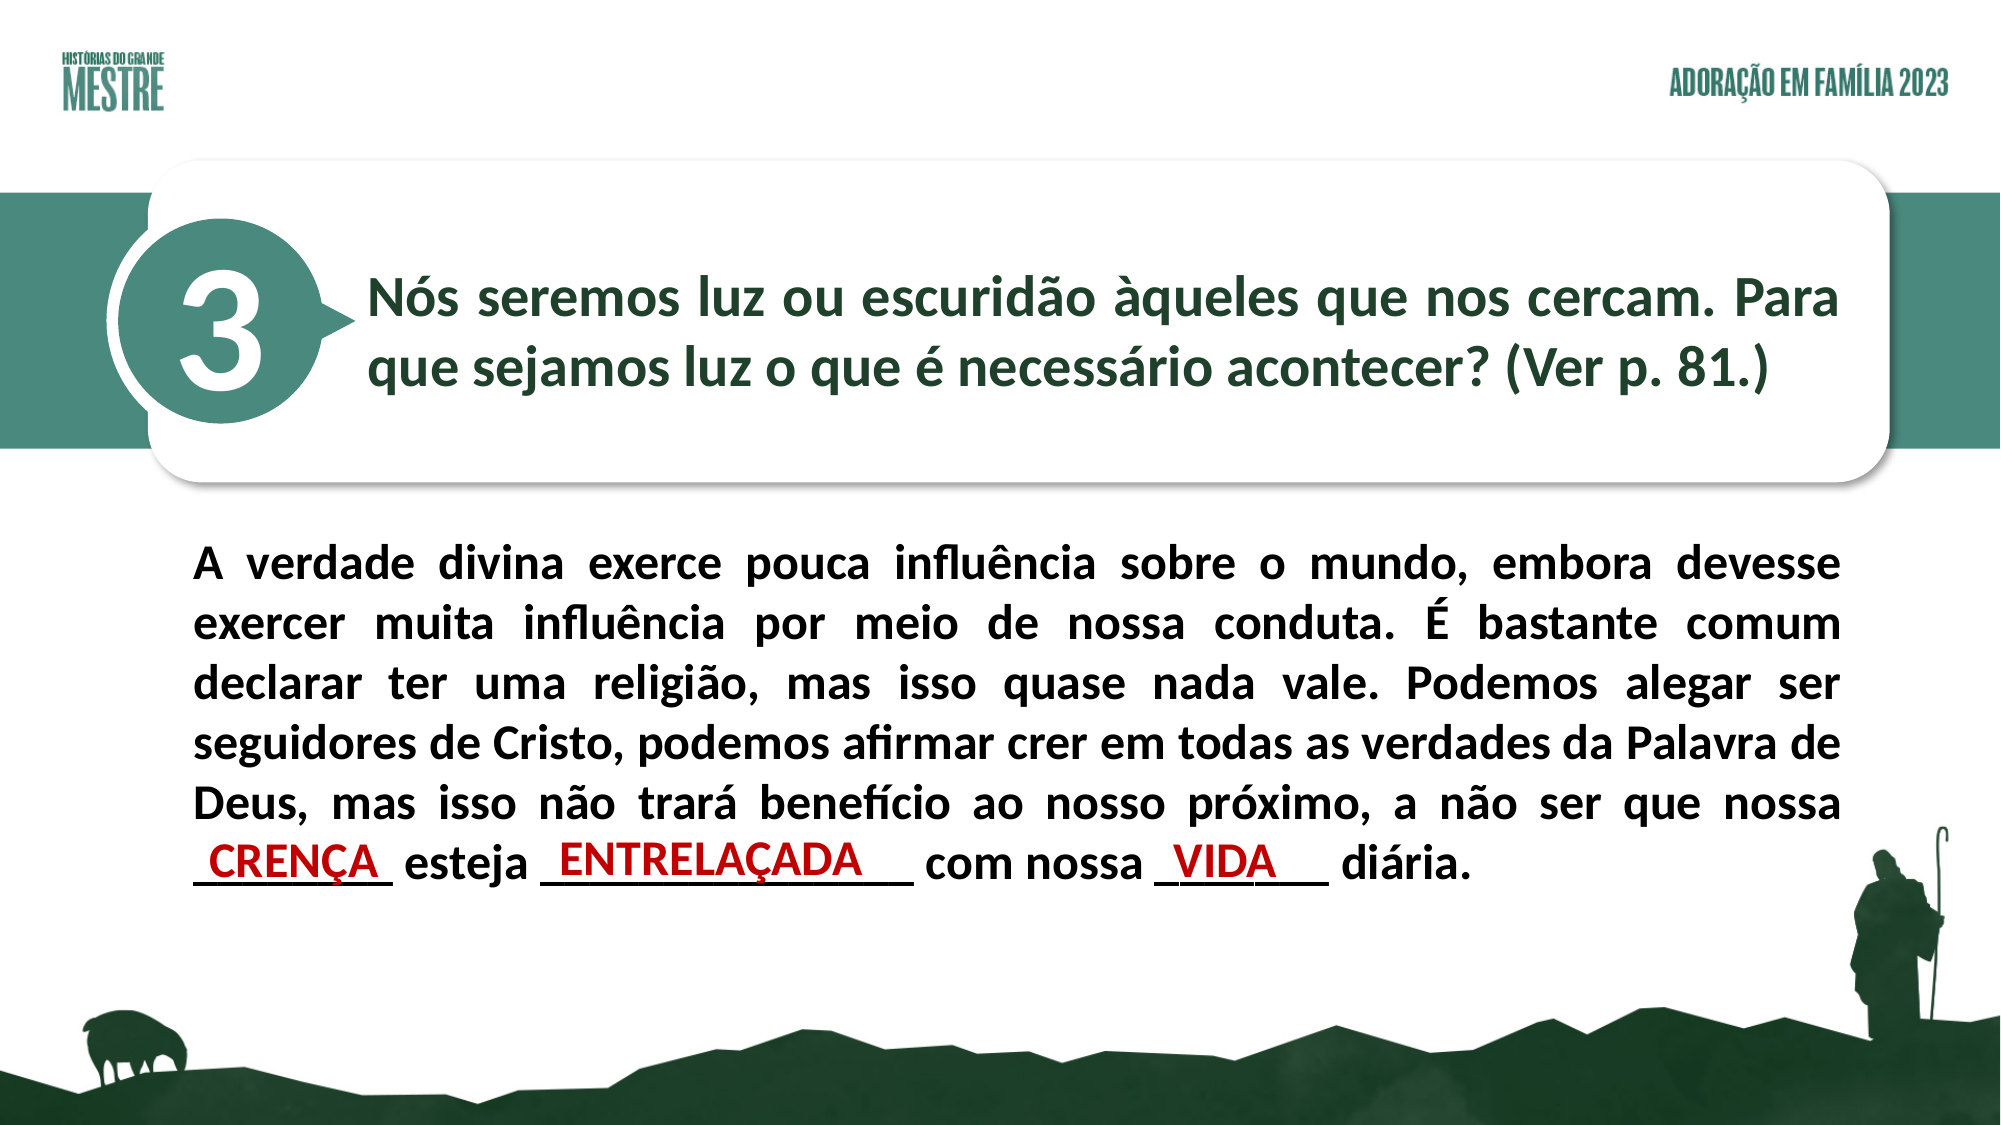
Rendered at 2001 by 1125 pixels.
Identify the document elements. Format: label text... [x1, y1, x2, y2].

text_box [0, 160, 2000, 483]
text_box ENTRELAÇADA [544, 817, 921, 893]
text_box VIDA [1158, 819, 1338, 895]
text_box CRENÇA [194, 819, 418, 895]
picture [0, 0, 2001, 1125]
text_box A verdade divina exerce pouca influência sobre o mundo, embora devesse exercer muita influência por meio de nossa conduta. É bastante comum declarar ter uma religião, mas isso quase nada vale. Podemos alegar ser seguidores de Cristo, podemos afirmar crer em todas as verdades da Palavra de Deus, mas isso não trará benefício ao nosso próximo, a não ser que nossa ________ esteja _______________ com nossa _______ diária. [179, 521, 1859, 897]
